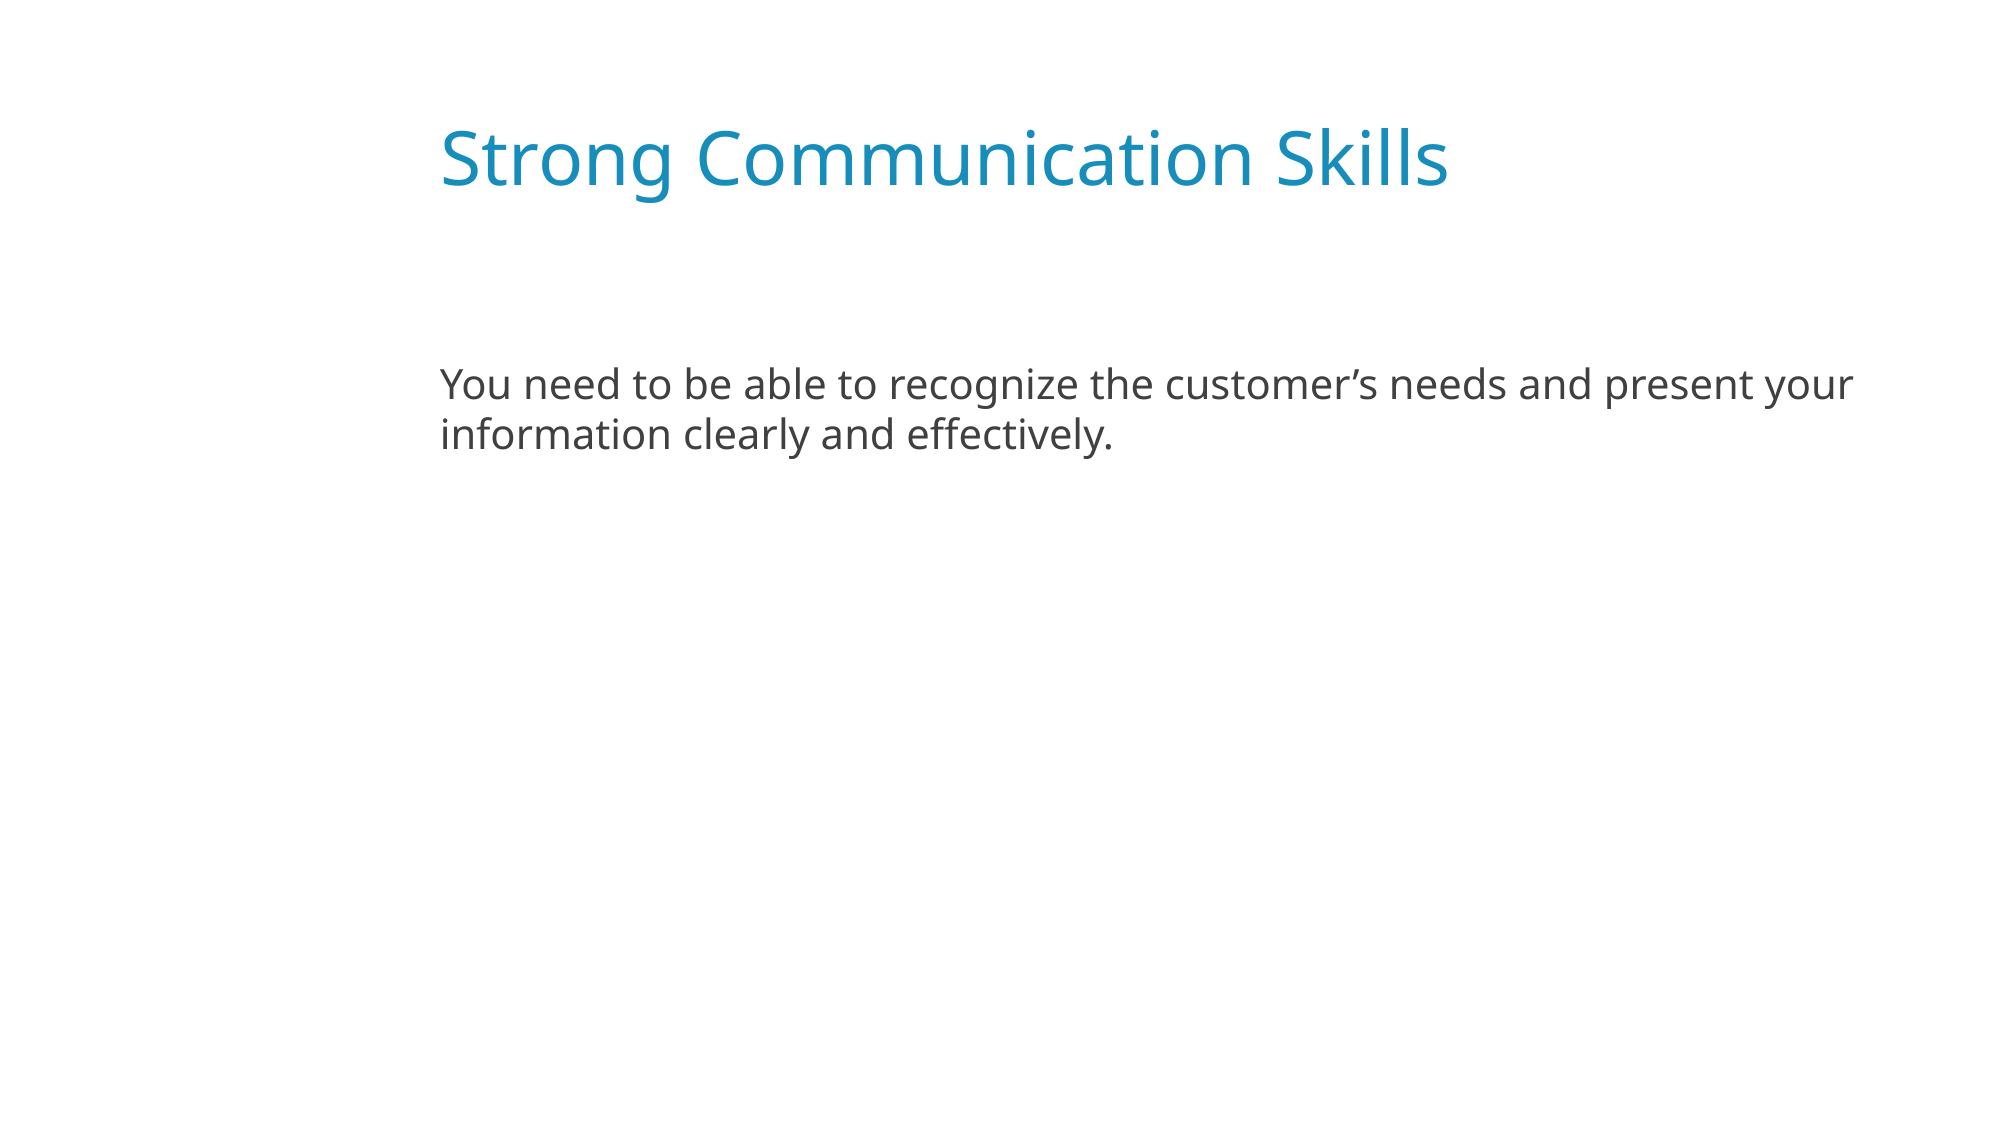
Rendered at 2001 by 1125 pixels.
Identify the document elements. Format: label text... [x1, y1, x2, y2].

title Strong Communication Skills [425, 102, 1888, 313]
list You need to be able to recognize the customer’s needs and present your information clearly and effectively. [424, 350, 1888, 1074]
